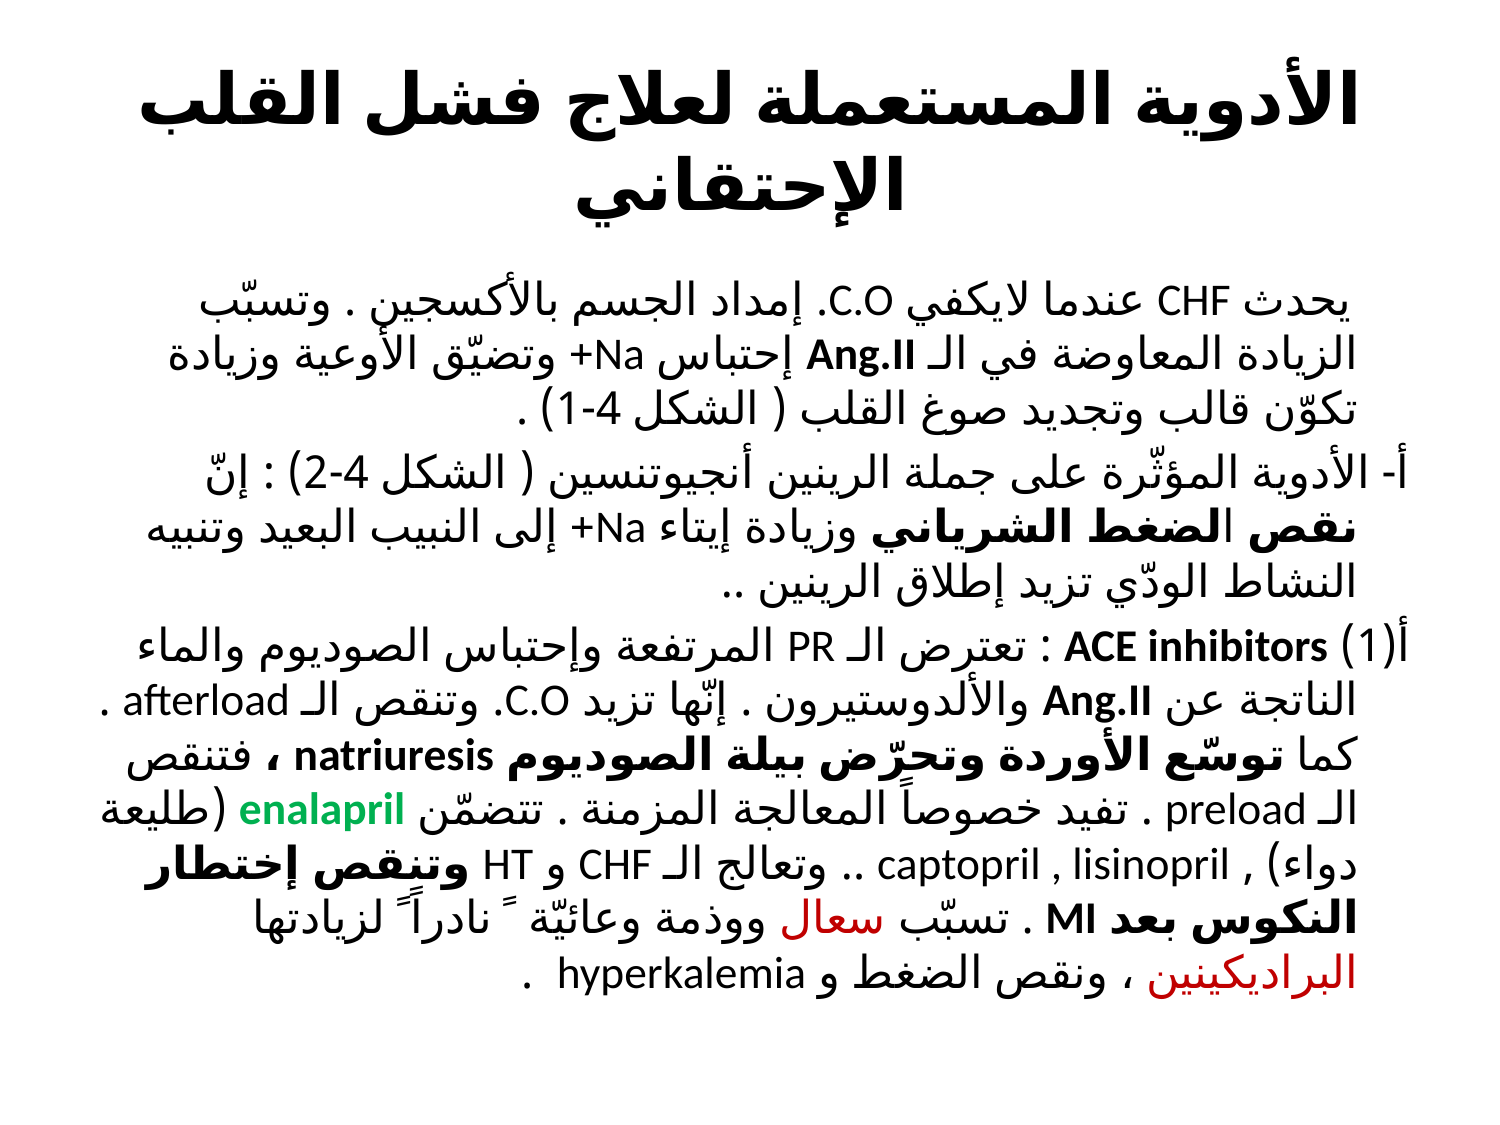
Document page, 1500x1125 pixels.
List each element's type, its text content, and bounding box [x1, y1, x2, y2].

title الأدوية المستعملة لعلاج فشل القلب الإحتقاني [75, 45, 1425, 233]
list يحدث CHF عندما لايكفي C.O. إمداد الجسم بالأكسجين . وتسبّب الزيادة المعاوضة في الـ Ang.II إحتباس Na+ وتضيّق الأوعية وزيادة تكوّن قالب وتجديد صوغ القلب ( الشكل 4-1) . أ- الأدوية المؤثّرة على جملة الرينين أنجيوتنسين ( الشكل 4-2) : إنّ نقص الضغط الشرياني وزيادة إيتاء Na+ إلى النبيب البعيد وتنبيه النشاط الودّي تزيد إطلاق الرينين .. أ(1) ACE inhibitors : تعترض الـ PR المرتفعة وإحتباس الصوديوم والماء الناتجة عن Ang.II والألدوستيرون . إنّها تزيد C.O. وتنقص الـ afterload . كما توسّع الأوردة وتحرّض بيلة الصوديوم natriuresis ، فتنقص الـ preload . تفيد خصوصاً المعالجة المزمنة . تتضمّن enalapril (طليعة دواء) , captopril , lisinopril .. وتعالج الـ CHF و HT وتنقص إختطار النكوس بعد MI . تسبّب سعال ووذمة وعائيّة ً نادراً ً لزيادتها البراديكينين ، ونقص الضغط و hyperkalemia . [75, 262, 1425, 1005]
